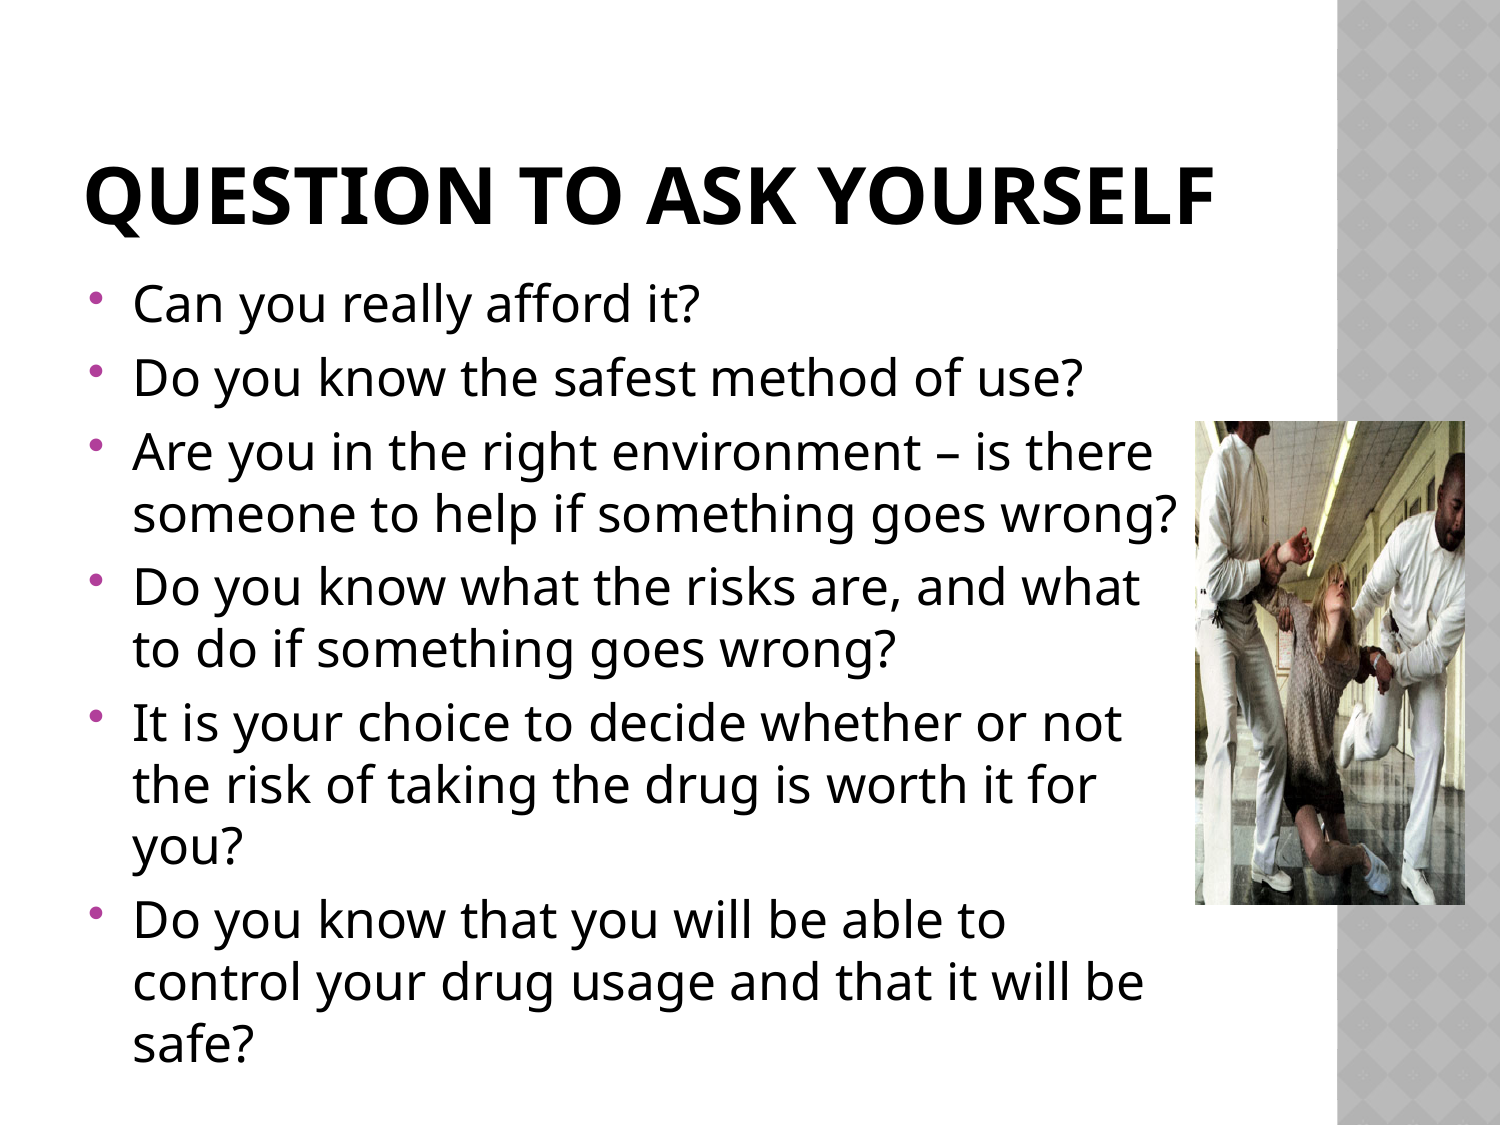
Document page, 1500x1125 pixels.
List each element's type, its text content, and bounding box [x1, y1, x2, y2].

picture [1194, 421, 1466, 906]
title Question to ask yourself [75, 52, 1263, 240]
list Can you really afford it? Do you know the safest method of use? Are you in the right environment – is there someone to help if something goes wrong? Do you know what the risks are, and what to do if something goes wrong? It is your choice to decide whether or not the risk of taking the drug is worth it for you? Do you know that you will be able to control your drug usage and that it will be safe? [75, 264, 1196, 1090]
